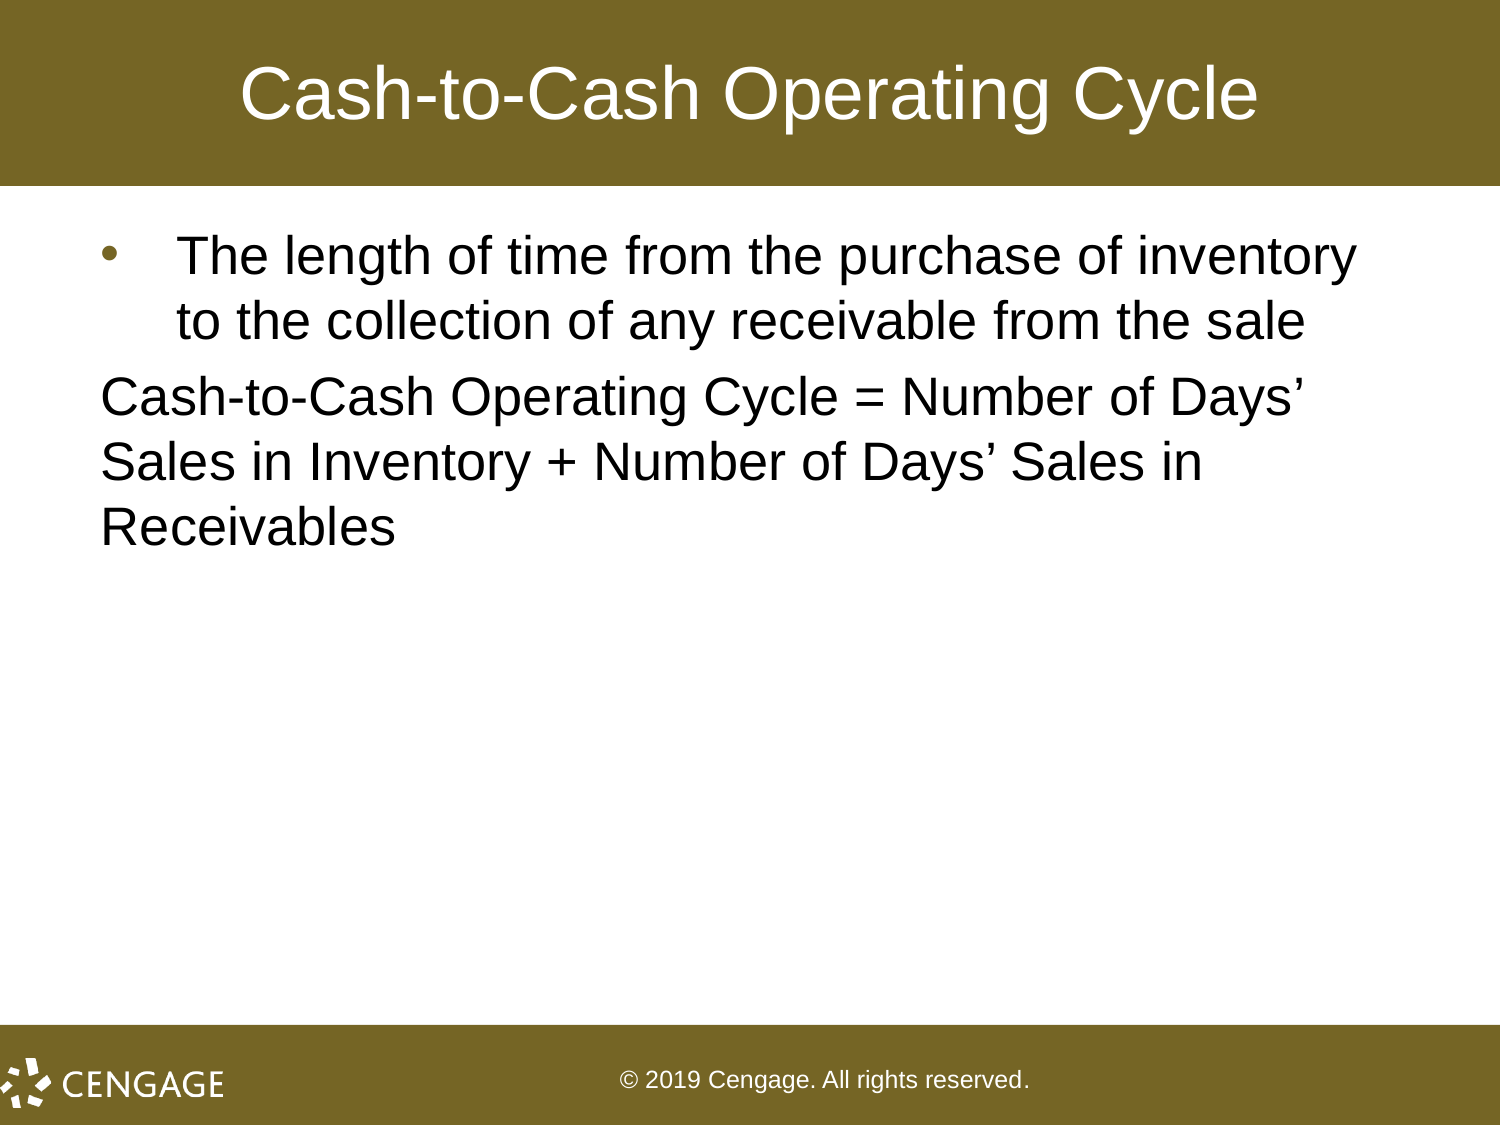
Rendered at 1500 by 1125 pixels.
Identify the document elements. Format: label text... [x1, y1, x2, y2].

title Cash-to-Cash Operating Cycle [7, 4, 1493, 175]
list The length of time from the purchase of inventory to the collection of any receivable from the sale Cash-to-Cash Operating Cycle = Number of Days’ Sales in Inventory + Number of Days’ Sales in Receivables [85, 212, 1416, 964]
picture [0, 1058, 223, 1108]
